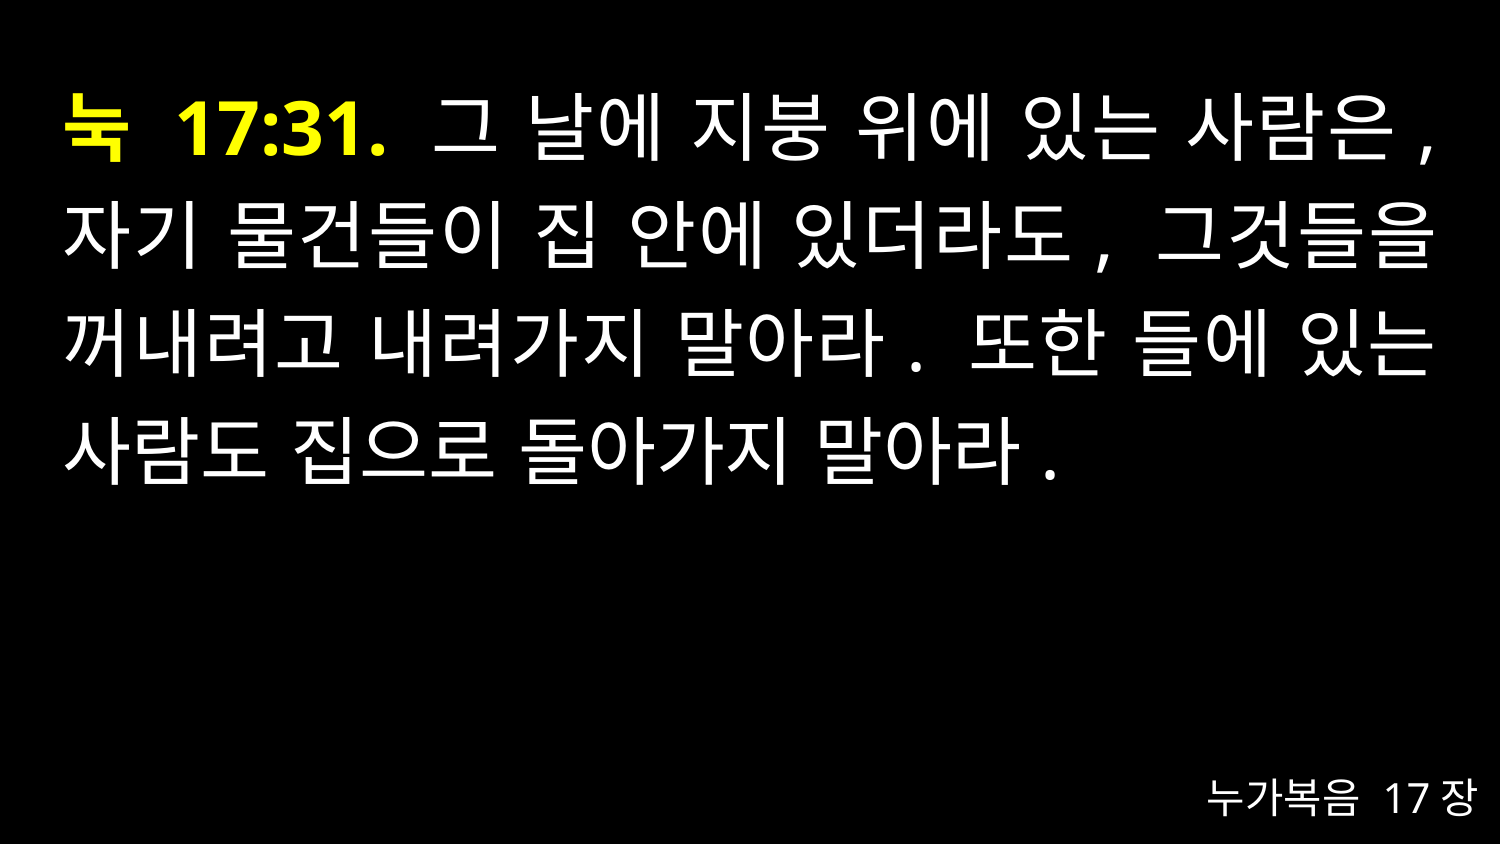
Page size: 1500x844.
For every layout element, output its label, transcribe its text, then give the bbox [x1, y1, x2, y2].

title 눅 17:31. 그 날에 지붕 위에 있는 사람은, 자기 물건들이 집 안에 있더라도, 그것들을 꺼내려고 내려가지 말아라. 또한 들에 있는 사람도 집으로 돌아가지 말아라. [0, 0, 1500, 844]
subtitle 누가복음 17장 [916, 770, 1500, 844]
